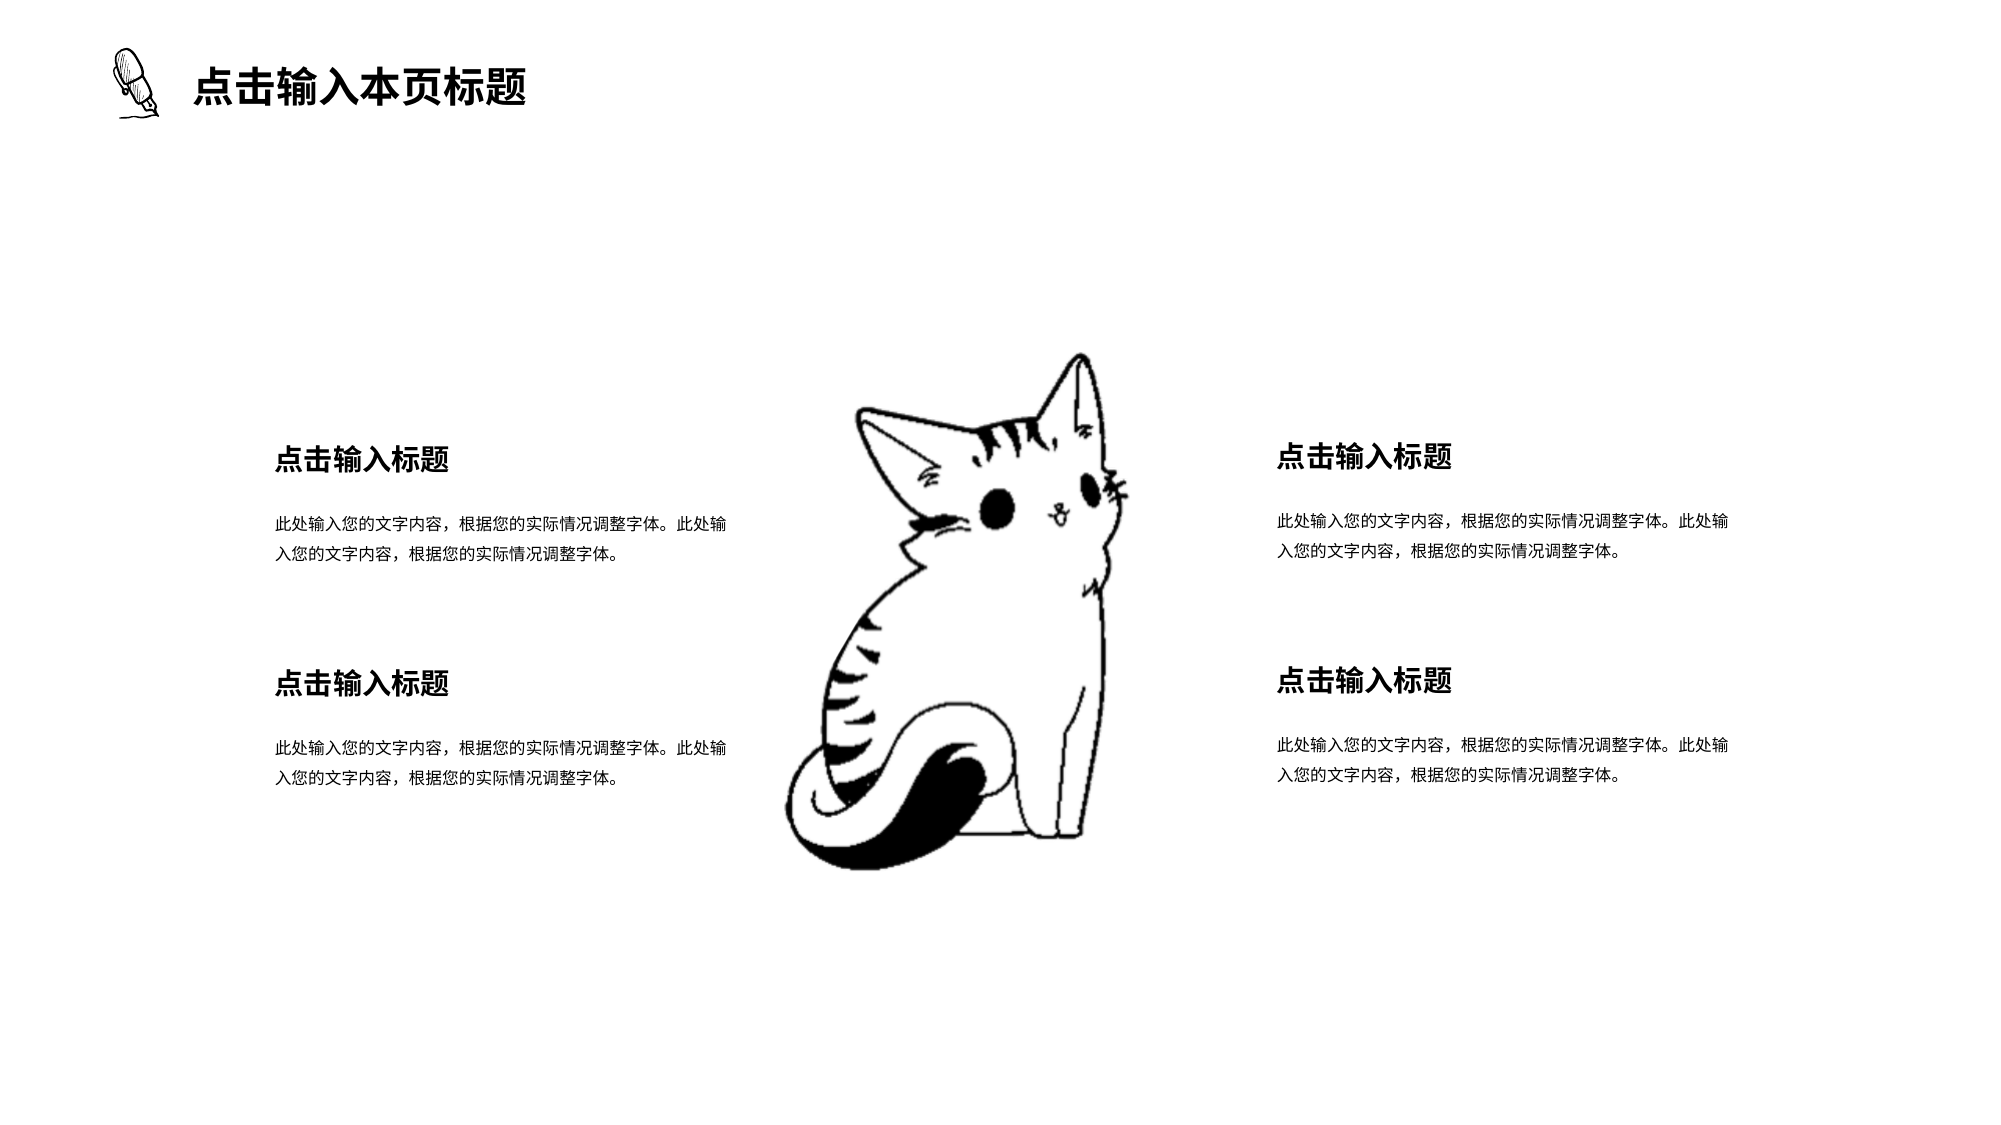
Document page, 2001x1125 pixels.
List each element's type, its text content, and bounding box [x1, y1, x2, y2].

text_box 点击输入本页标题 [178, 53, 676, 118]
text_box 此处输入您的文字内容，根据您的实际情况调整字体。此处输入您的文字内容，根据您的实际情况调整字体。 [260, 720, 744, 795]
text_box 此处输入您的文字内容，根据您的实际情况调整字体。此处输入您的文字内容，根据您的实际情况调整字体。 [260, 496, 744, 571]
picture [775, 332, 1159, 900]
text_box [111, 47, 160, 119]
text_box 此处输入您的文字内容，根据您的实际情况调整字体。此处输入您的文字内容，根据您的实际情况调整字体。 [1262, 493, 1746, 569]
text_box 点击输入标题 [260, 657, 673, 708]
text_box 点击输入标题 [260, 434, 673, 484]
text_box 此处输入您的文字内容，根据您的实际情况调整字体。此处输入您的文字内容，根据您的实际情况调整字体。 [1262, 717, 1746, 792]
text_box 点击输入标题 [1262, 655, 1675, 705]
text_box 点击输入标题 [1262, 431, 1675, 482]
